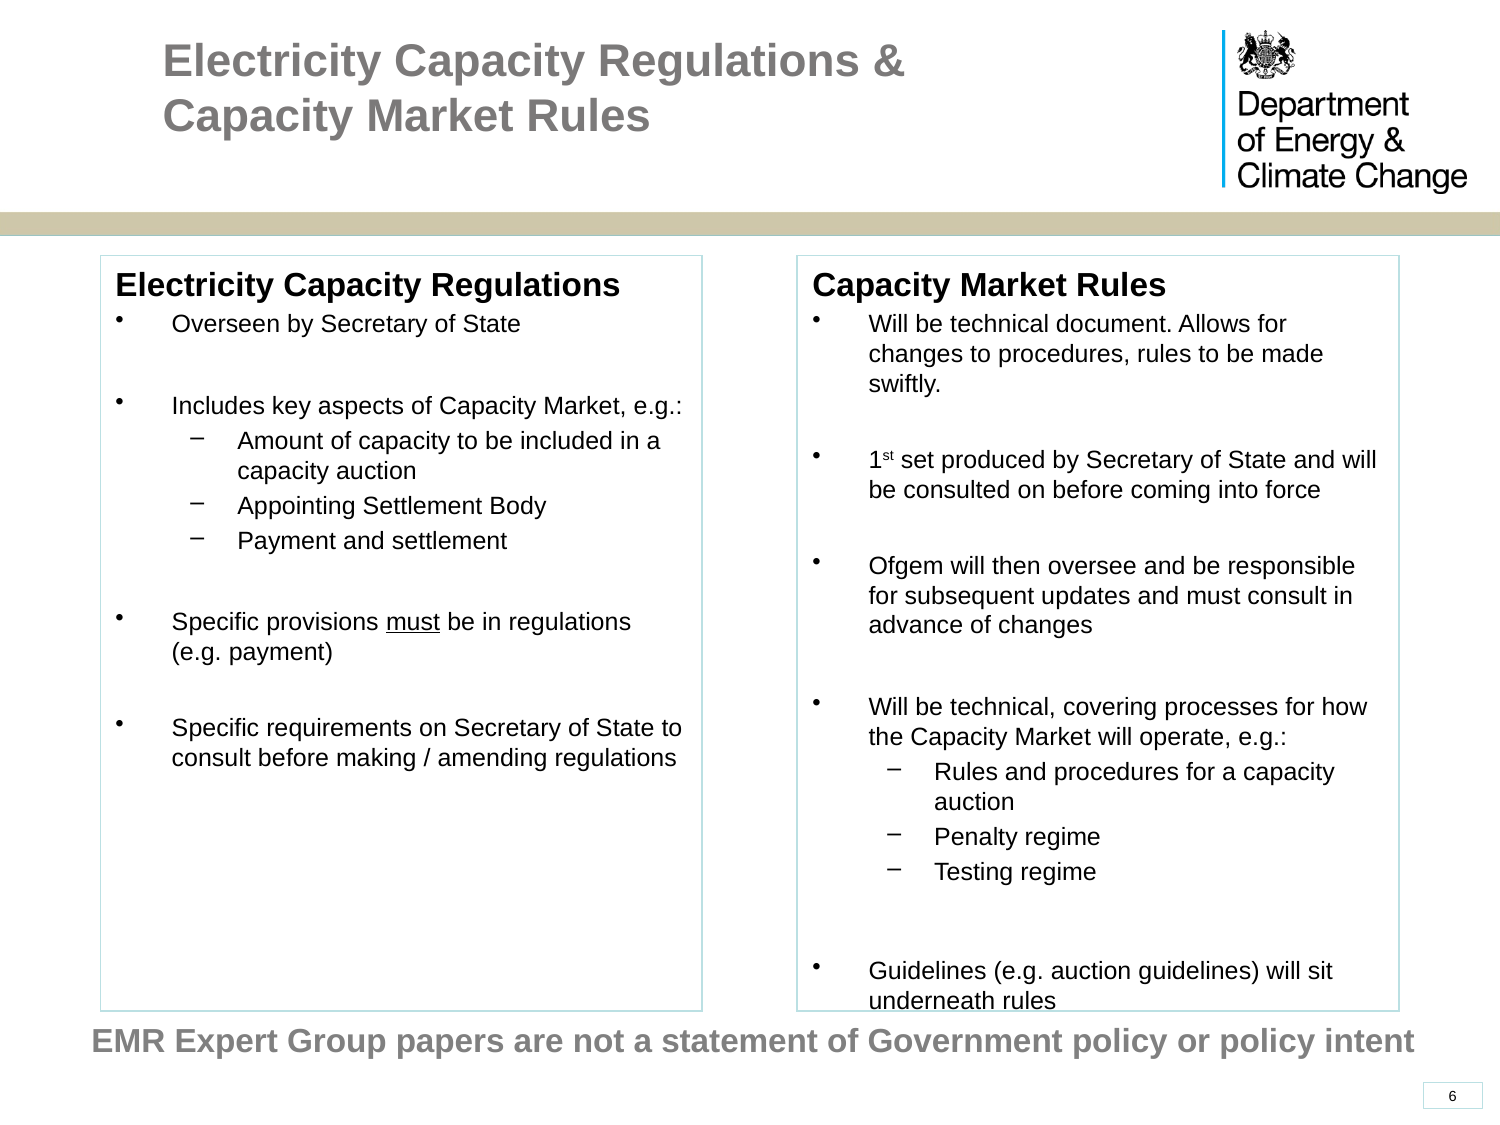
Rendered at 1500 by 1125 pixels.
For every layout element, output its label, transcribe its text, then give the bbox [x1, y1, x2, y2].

picture [1222, 30, 1467, 194]
list Electricity Capacity Regulations Overseen by Secretary of State Includes key aspects of Capacity Market, e.g.: Amount of capacity to be included in a capacity auction Appointing Settlement Body Payment and settlement Specific provisions must be in regulations (e.g. payment) Specific requirements on Secretary of State to consult before making / amending regulations [100, 255, 703, 1012]
picture [0, 208, 1500, 236]
text_box EMR Expert Group papers are not a statement of Government policy or policy intent [76, 1011, 1447, 1106]
list Capacity Market Rules Will be technical document. Allows for changes to procedures, rules to be made swiftly. 1st set produced by Secretary of State and will be consulted on before coming into force Ofgem will then oversee and be responsible for subsequent updates and must consult in advance of changes Will be technical, covering processes for how the Capacity Market will operate, e.g.: Rules and procedures for a capacity auction Penalty regime Testing regime Guidelines (e.g. auction guidelines) will sit underneath rules [796, 255, 1400, 1012]
text_box 6 [1421, 1080, 1484, 1111]
title Electricity Capacity Regulations & Capacity Market Rules [147, 23, 1034, 107]
